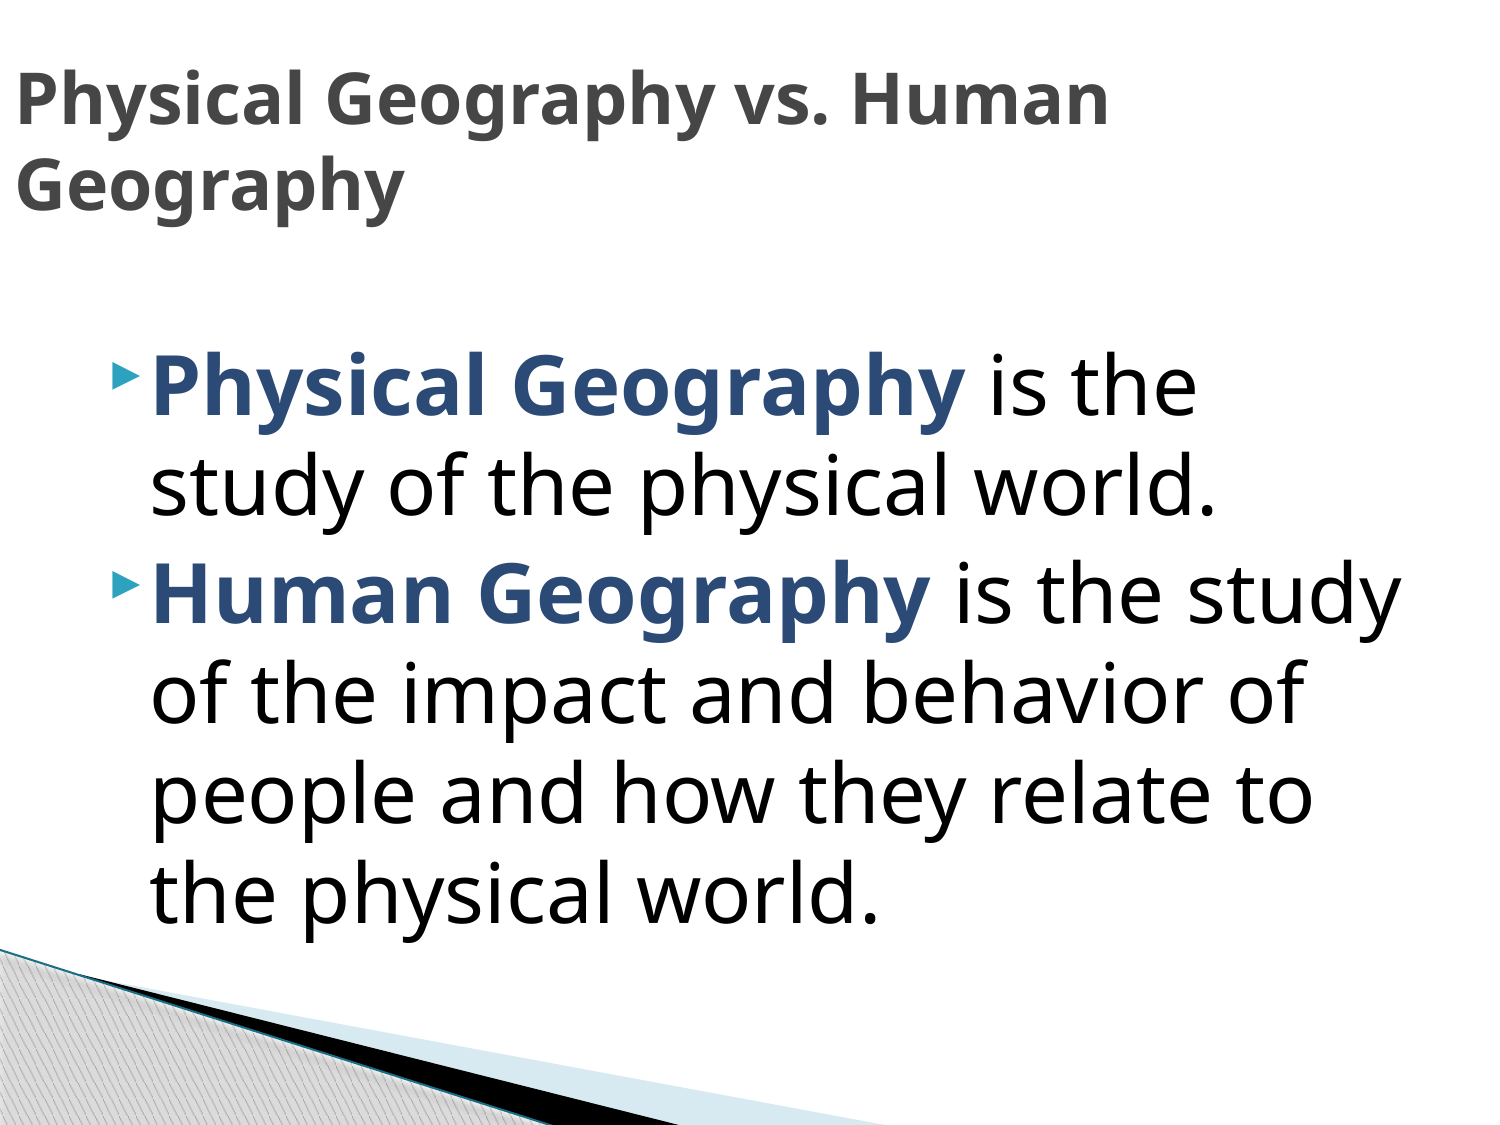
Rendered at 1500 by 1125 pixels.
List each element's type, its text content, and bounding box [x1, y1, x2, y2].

title Physical Geography vs. Human Geography [0, 45, 1500, 233]
list Physical Geography is the study of the physical world. Human Geography is the study of the impact and behavior of people and how they relate to the physical world. [75, 324, 1425, 1005]
